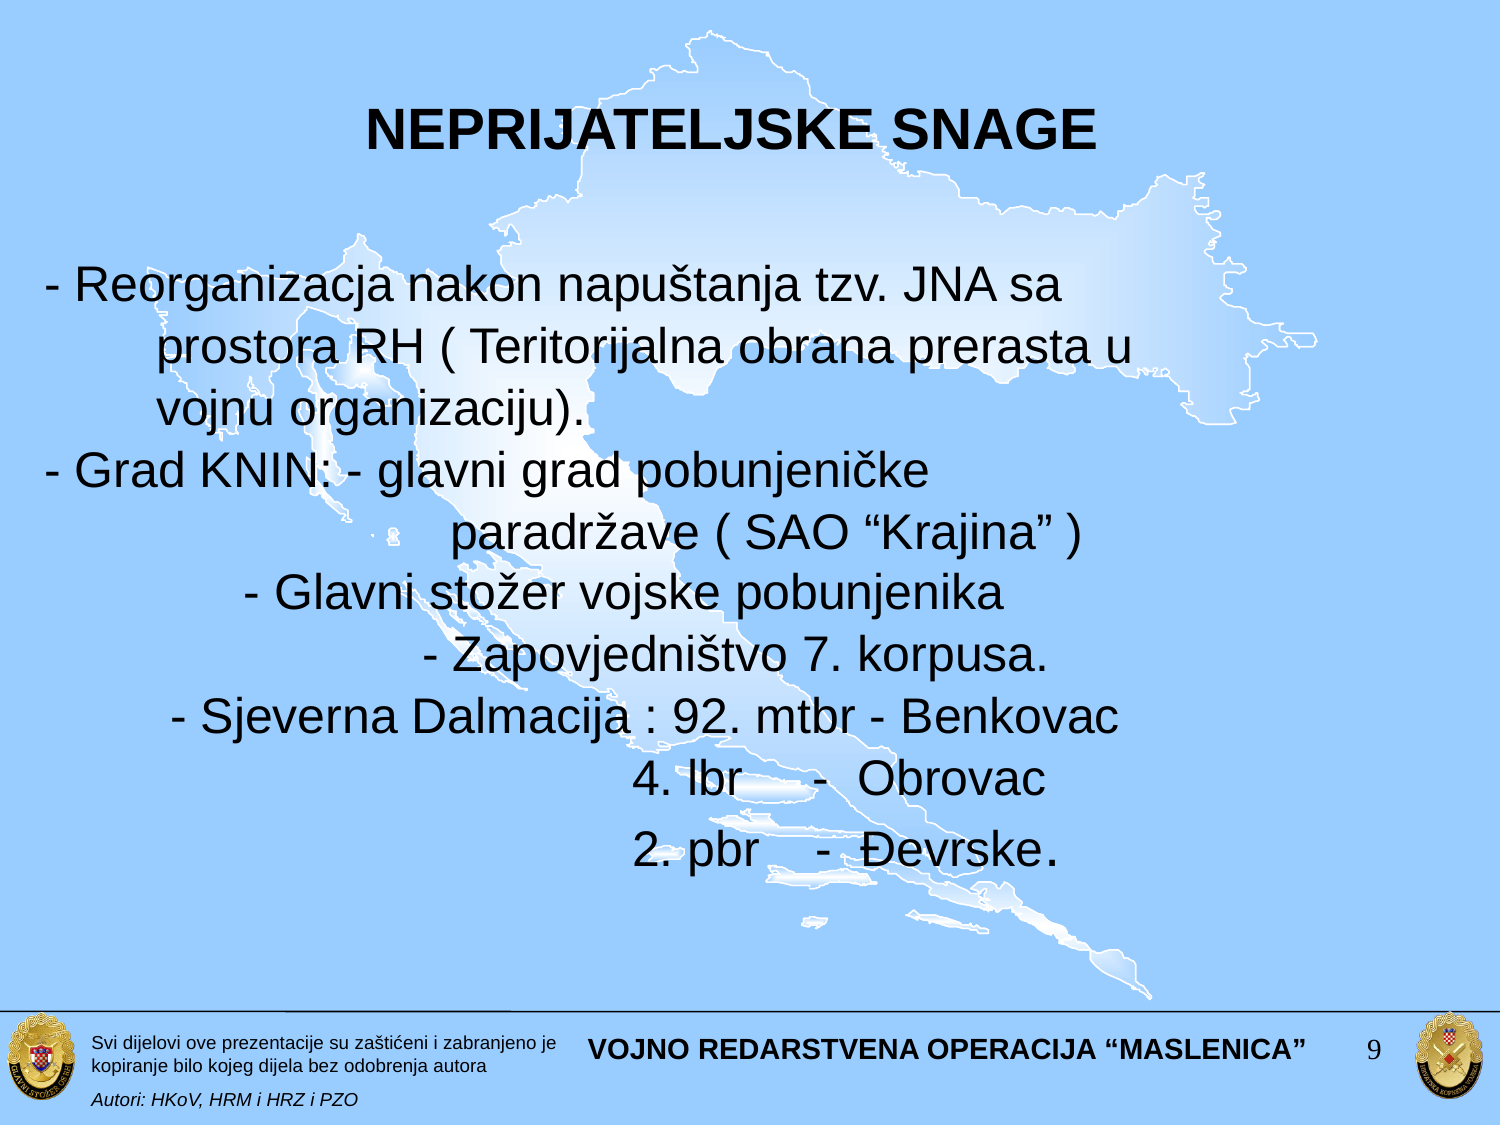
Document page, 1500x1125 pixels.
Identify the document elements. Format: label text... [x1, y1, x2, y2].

picture [1415, 1011, 1483, 1099]
title NEPRIJATELJSKE SNAGE [194, 83, 1270, 243]
picture [7, 1012, 75, 1100]
footer VOJNO REDARSTVENA OPERACIJA “MASLENICA” [572, 1022, 1387, 1074]
list - Reorganizacja nakon napuštanja tzv. JNA sa prostora RH ( Teritorijalna obrana prerasta u vojnu organizaciju). - Grad KNIN: - glavni grad pobunjeničke paradržave ( SAO “Krajina” ) - Glavni stožer vojske pobunjenika - Zapovjedništvo 7. korpusa. - Sjeverna Dalmacija : 92. mtbr - Benkovac 4. lbr - Obrovac 2. pbr - Đevrske. [29, 243, 1394, 897]
